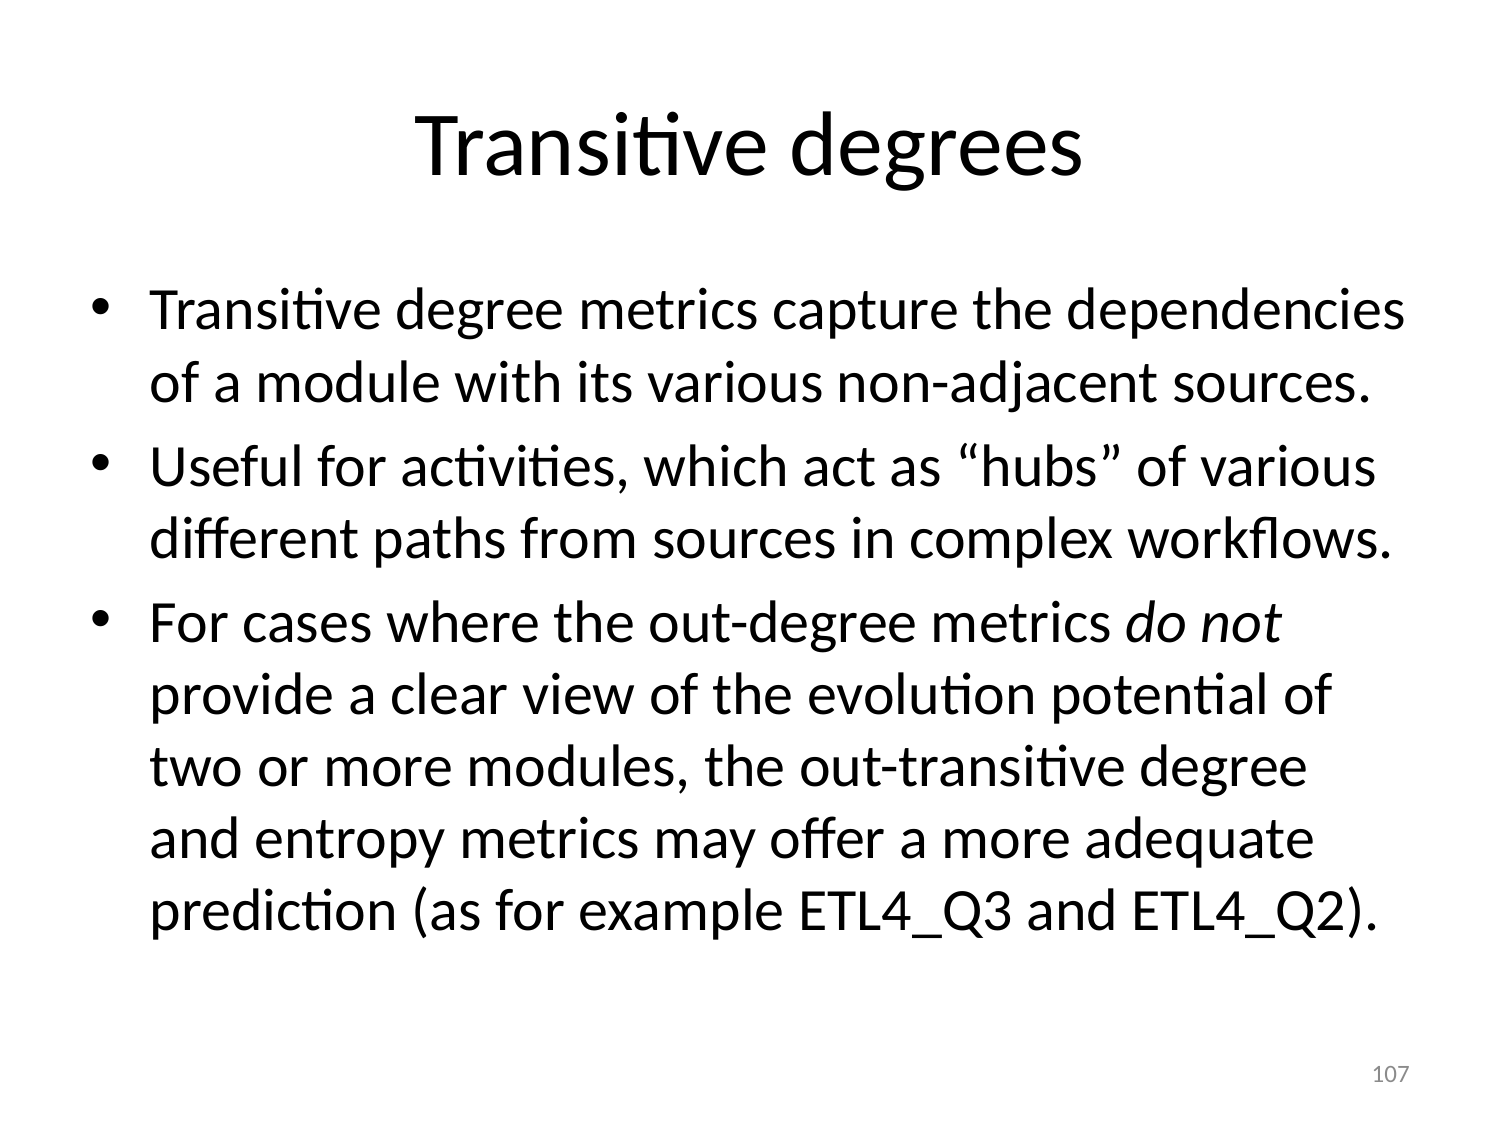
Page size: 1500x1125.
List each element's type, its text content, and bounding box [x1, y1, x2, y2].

slide_number 107 [1074, 1042, 1425, 1103]
title Transitive degrees [75, 45, 1425, 233]
list Transitive degree metrics capture the dependencies of a module with its various non-adjacent sources. Useful for activities, which act as “hubs” of various different paths from sources in complex workflows. For cases where the out-degree metrics do not provide a clear view of the evolution potential of two or more modules, the out-transitive degree and entropy metrics may offer a more adequate prediction (as for example ETL4_Q3 and ETL4_Q2). [75, 262, 1425, 1005]
